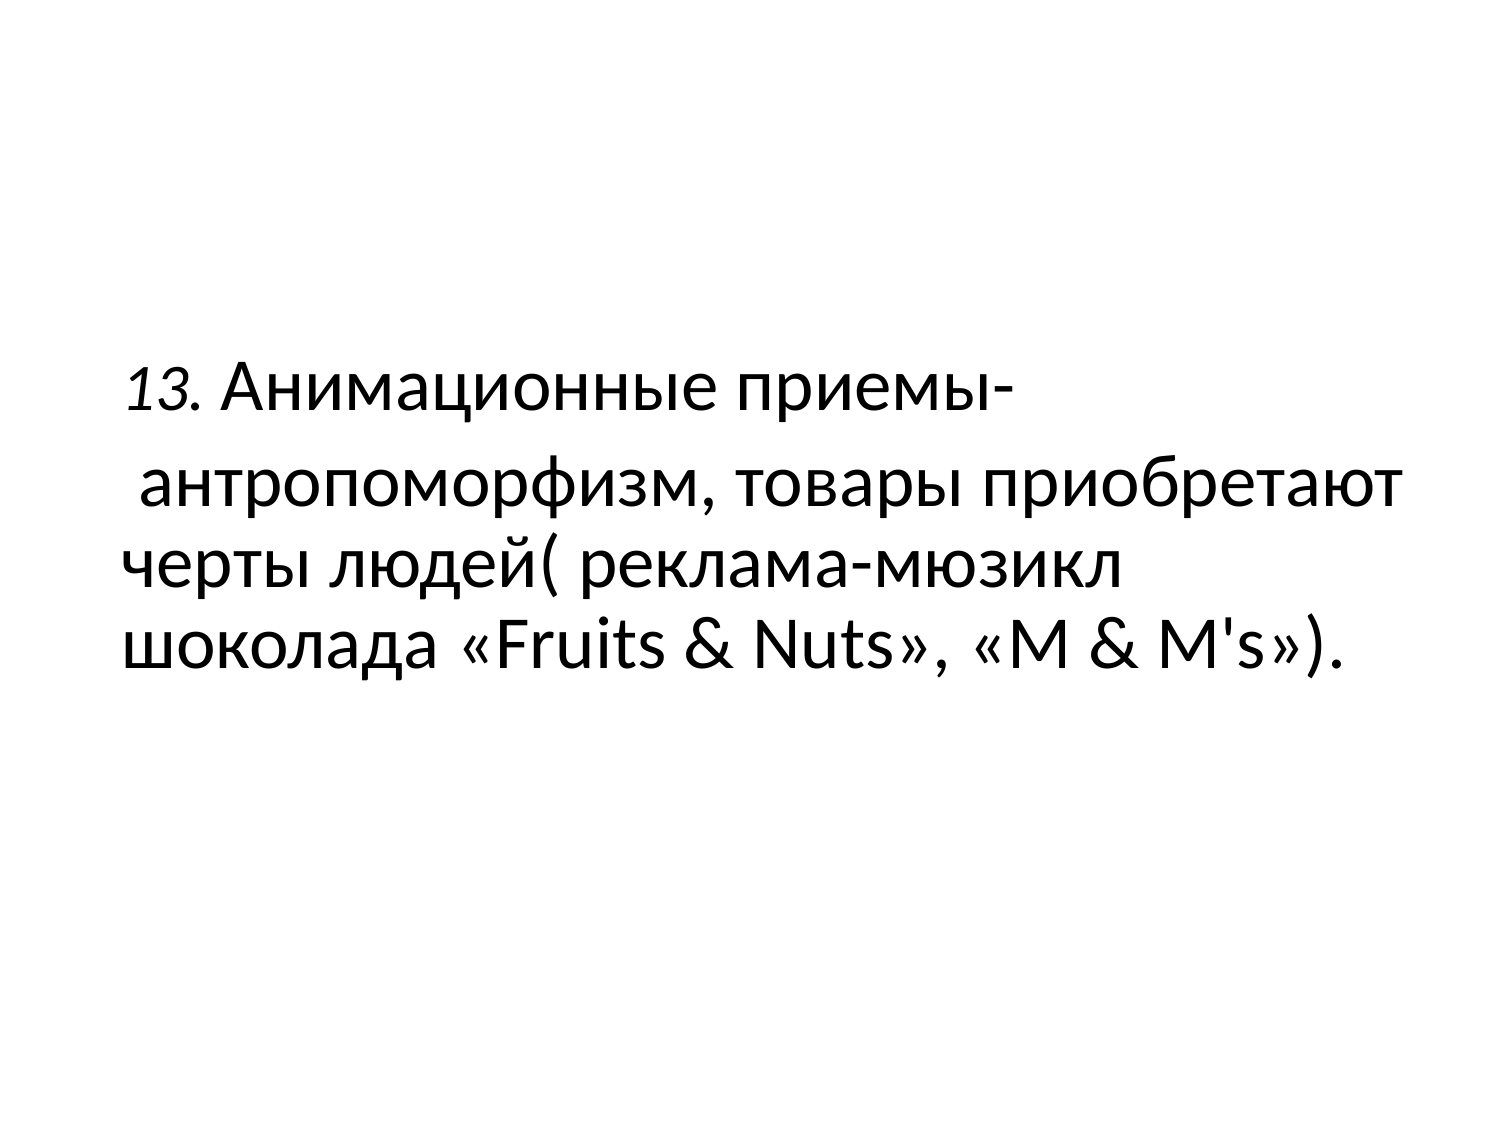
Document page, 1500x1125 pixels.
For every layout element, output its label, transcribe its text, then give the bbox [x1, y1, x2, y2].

list Анимационные приемы- антропоморфизм, товары приобретают черты людей( реклама-мюзикл шоколада «Fruits & Nuts», «М & M's»). [88, 338, 1439, 1125]
